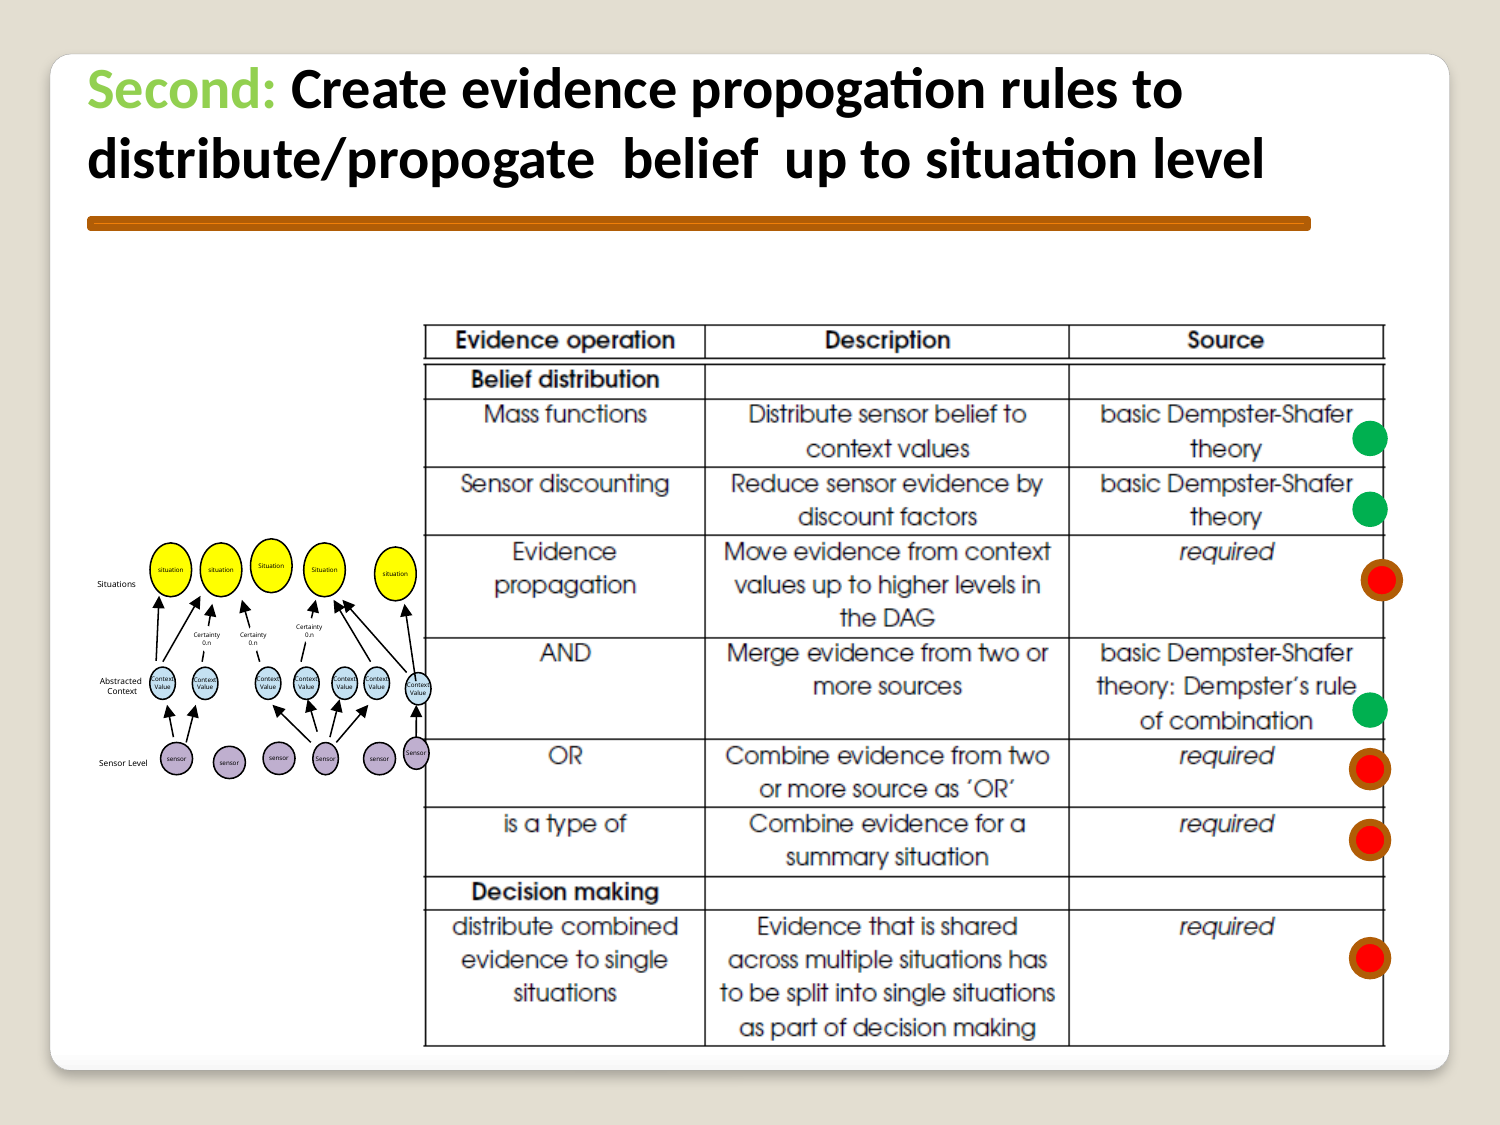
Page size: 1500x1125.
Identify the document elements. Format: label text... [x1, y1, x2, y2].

text_box [87, 216, 1311, 231]
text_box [72, 538, 432, 788]
text_box Second: Create evidence propogation rules to distribute/propogate belief up to situation level [72, 42, 1444, 198]
picture [407, 314, 1420, 1050]
